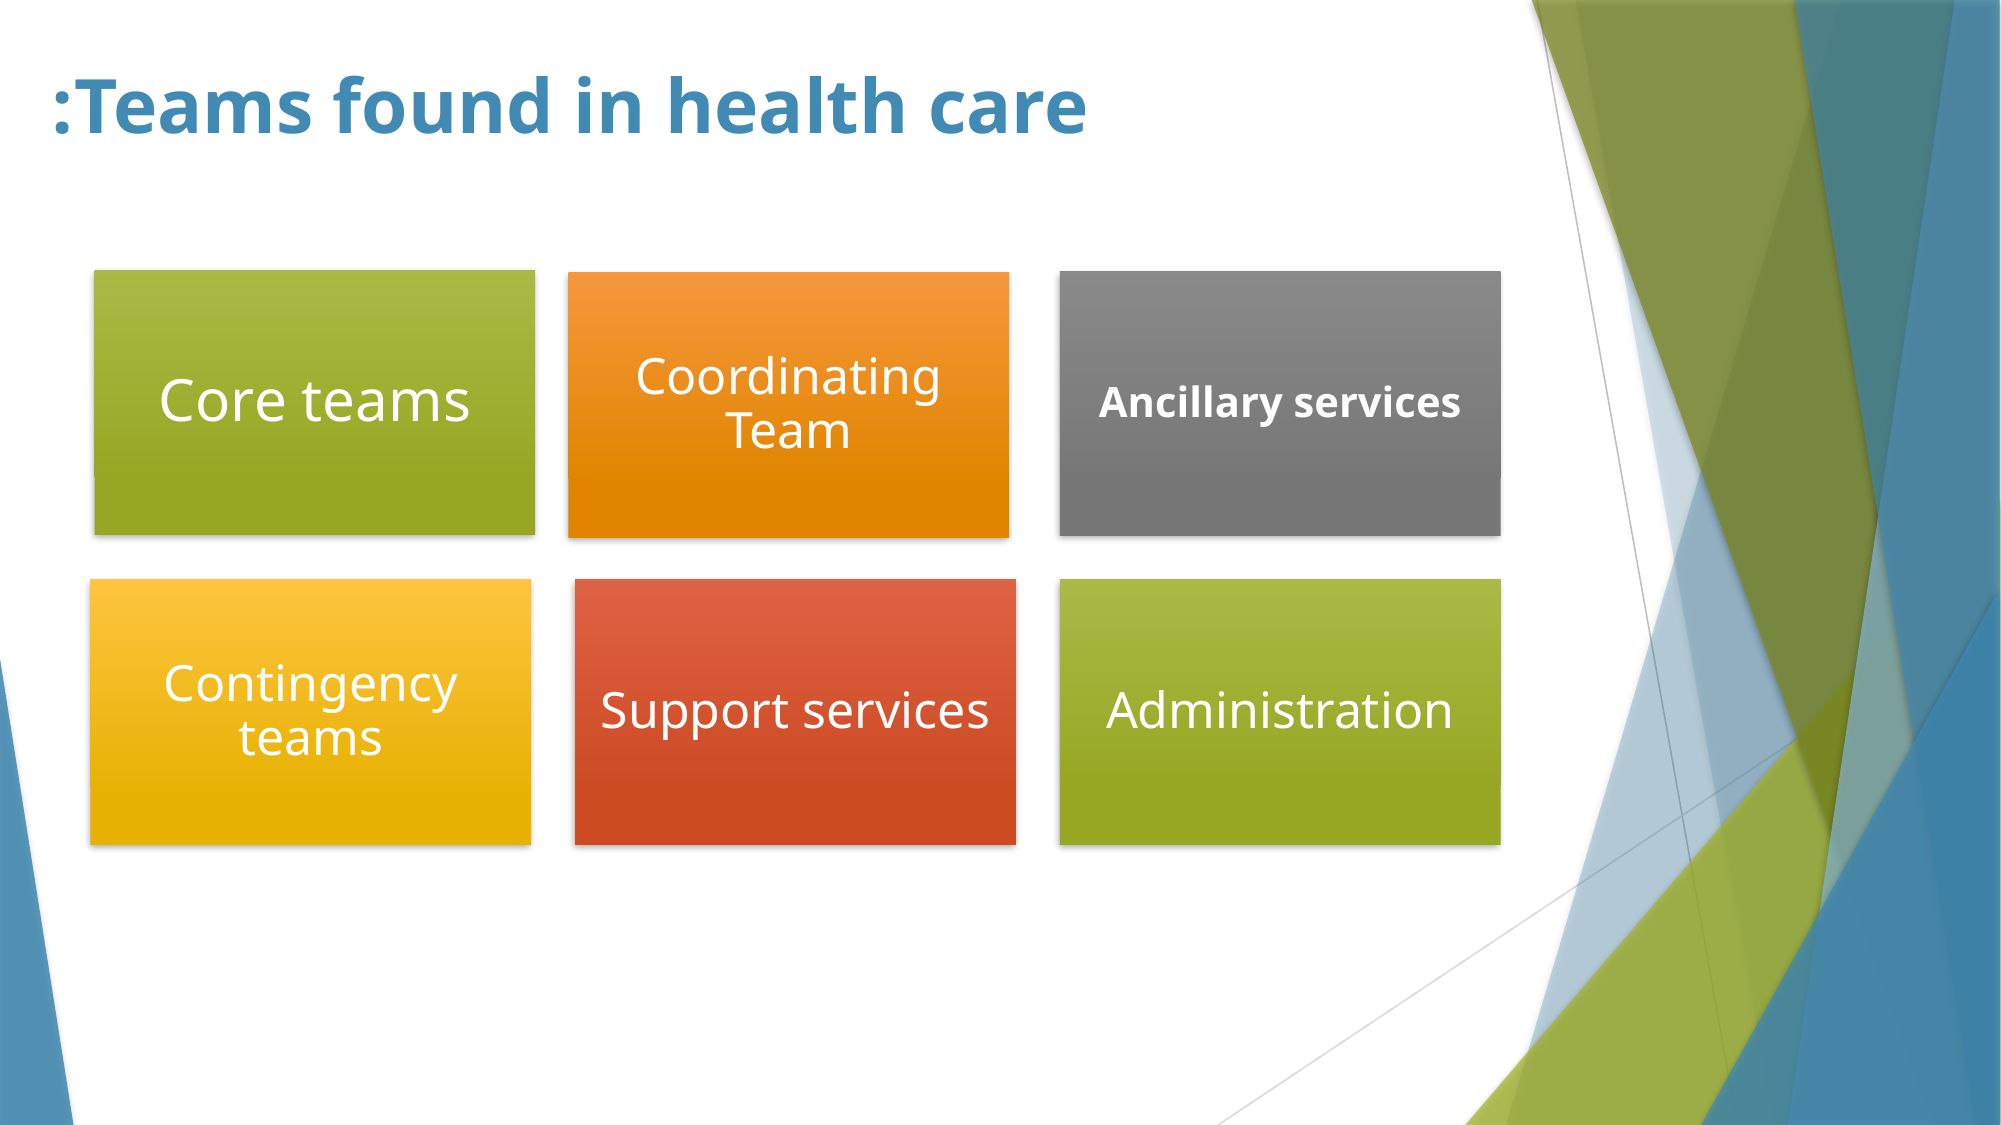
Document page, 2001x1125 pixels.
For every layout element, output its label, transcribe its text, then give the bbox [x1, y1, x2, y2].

title Teams found in health care: [35, 51, 1446, 203]
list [89, 238, 1502, 877]
